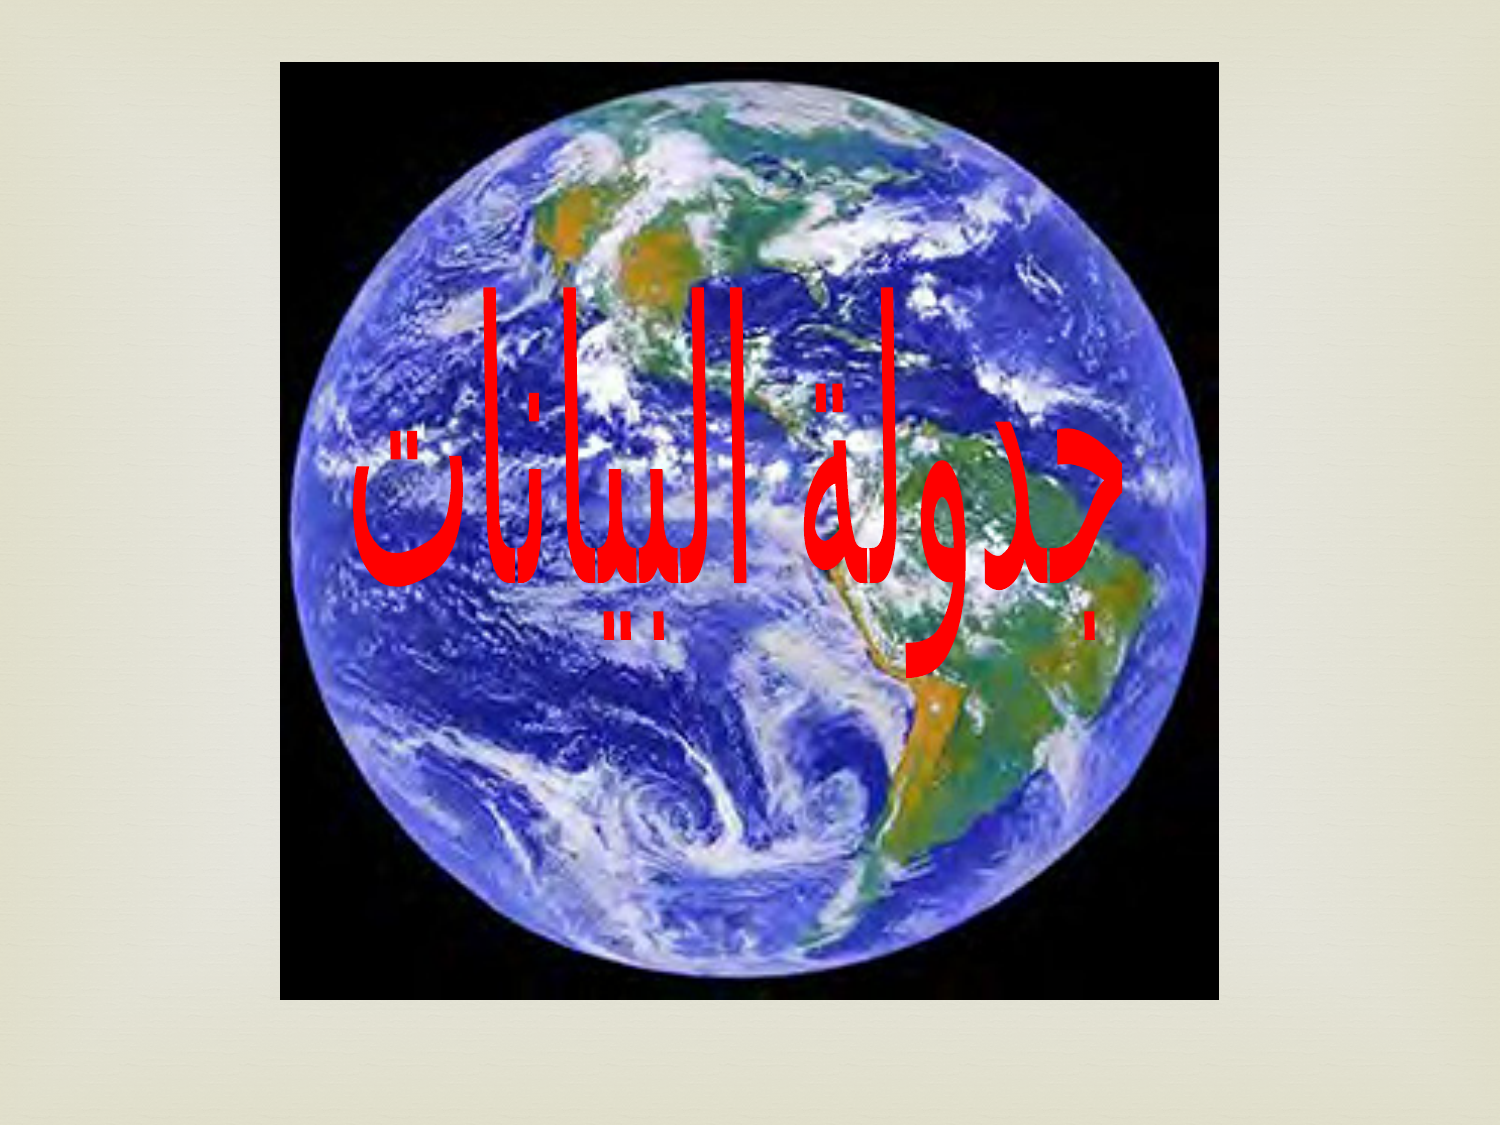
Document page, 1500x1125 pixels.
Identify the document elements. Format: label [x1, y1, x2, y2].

picture [280, 61, 1219, 1001]
